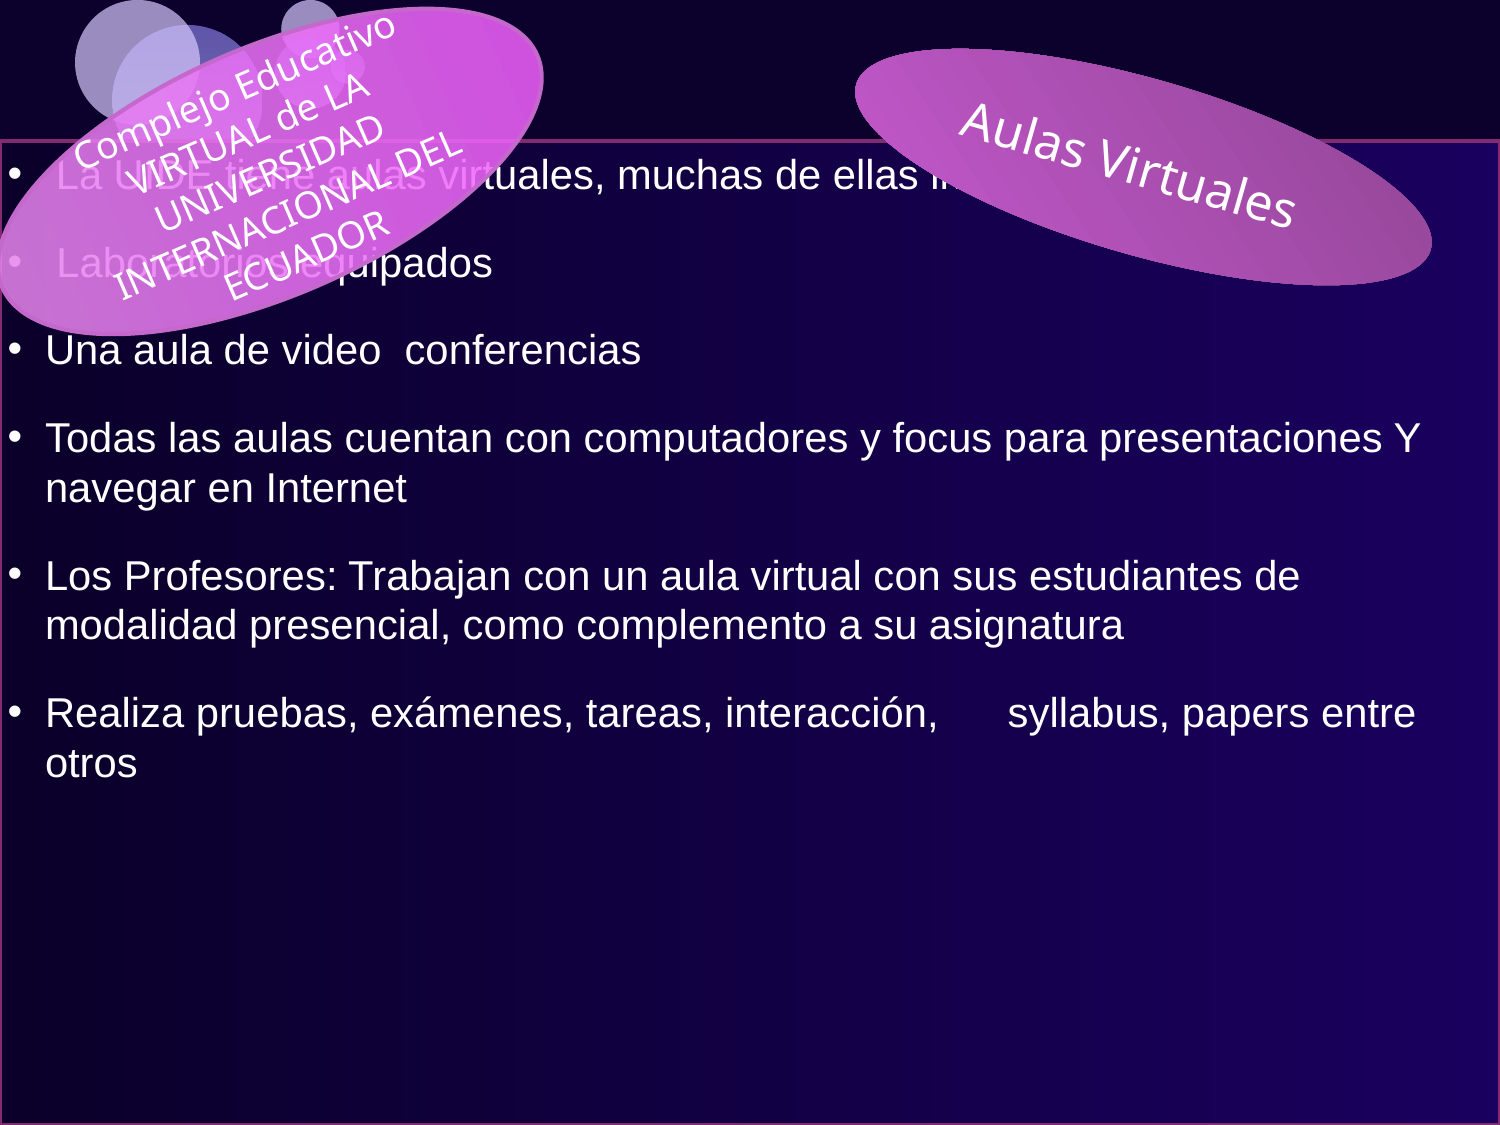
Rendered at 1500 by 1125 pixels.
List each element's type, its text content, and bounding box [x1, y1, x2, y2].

text_box Aulas Virtuales [855, 48, 1432, 286]
list La UIDE tiene aulas virtuales, muchas de ellas inactivas Laboratorios equipados Una aula de video conferencias Todas las aulas cuentan con computadores y focus para presentaciones Y navegar en Internet Los Profesores: Trabajan con un aula virtual con sus estudiantes de modalidad presencial, como complemento a su asignatura Realiza pruebas, exámenes, tareas, interacción, syllabus, papers entre otros [0, 139, 1500, 1125]
text_box Complejo Educativo VIRTUAL de LA UNIVERSIDAD INTERNACIONAL DEL ECUADOR [0, 6, 544, 337]
